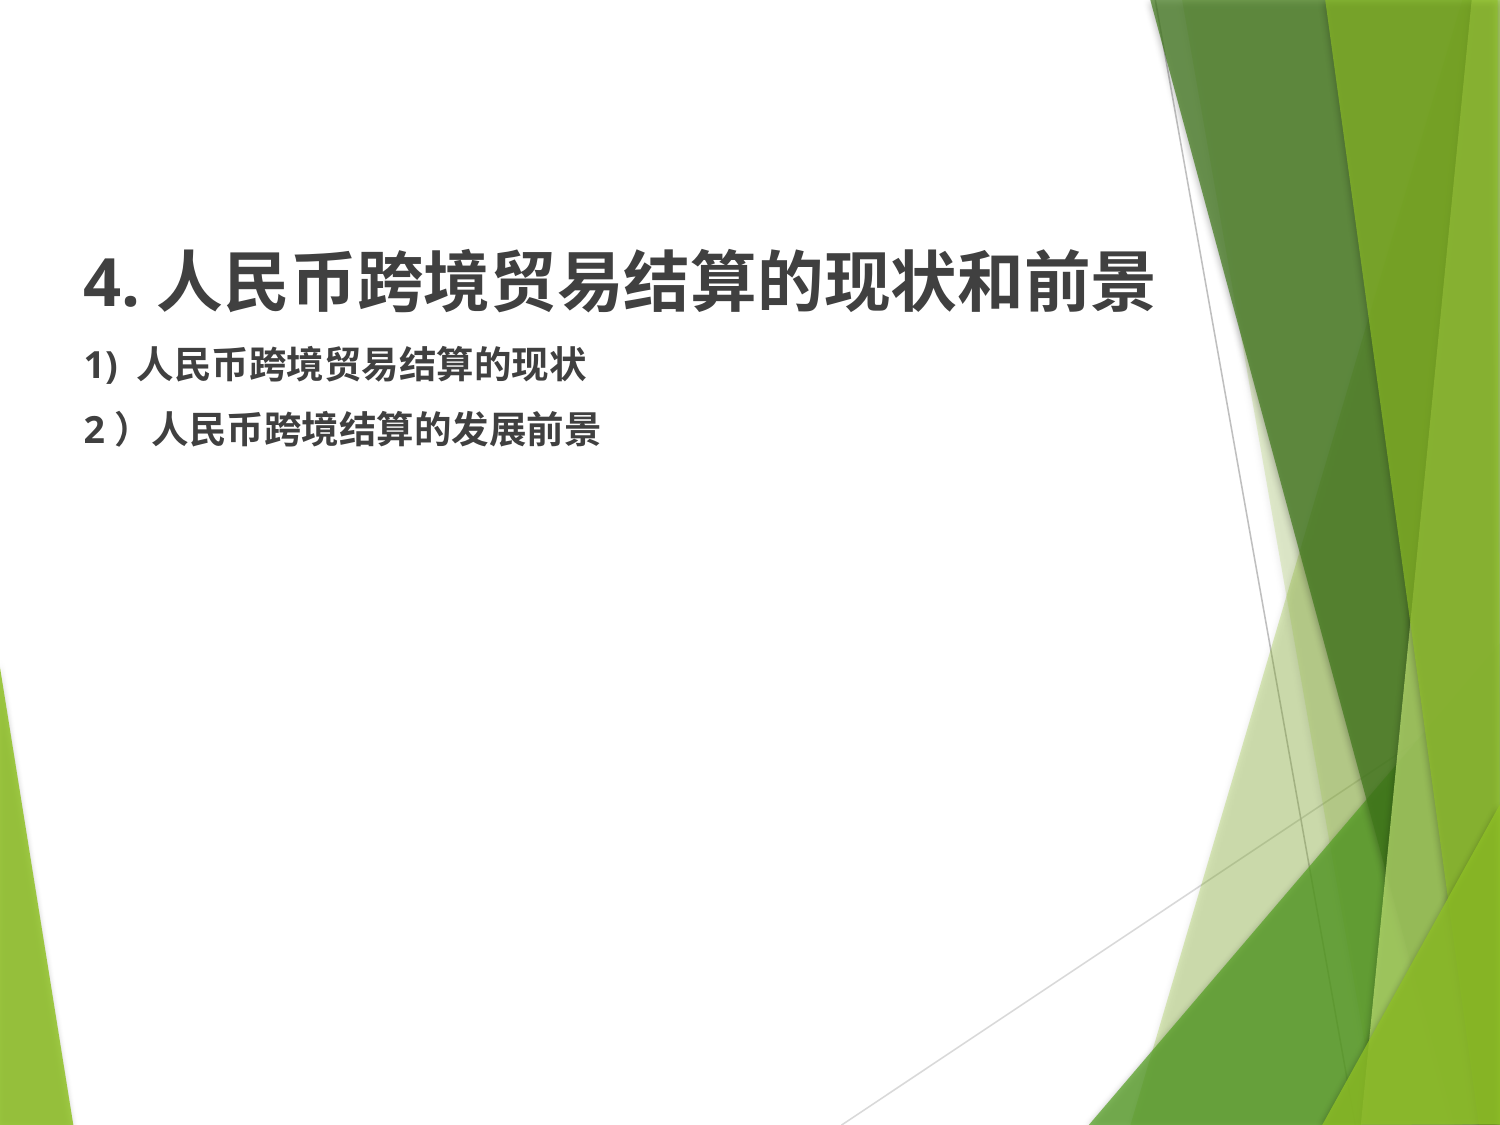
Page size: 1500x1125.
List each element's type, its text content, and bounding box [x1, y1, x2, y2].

list 4.人民币跨境贸易结算的现状和前景 1) 人民币跨境贸易结算的现状 2）人民币跨境结算的发展前景 [68, 232, 1452, 1082]
